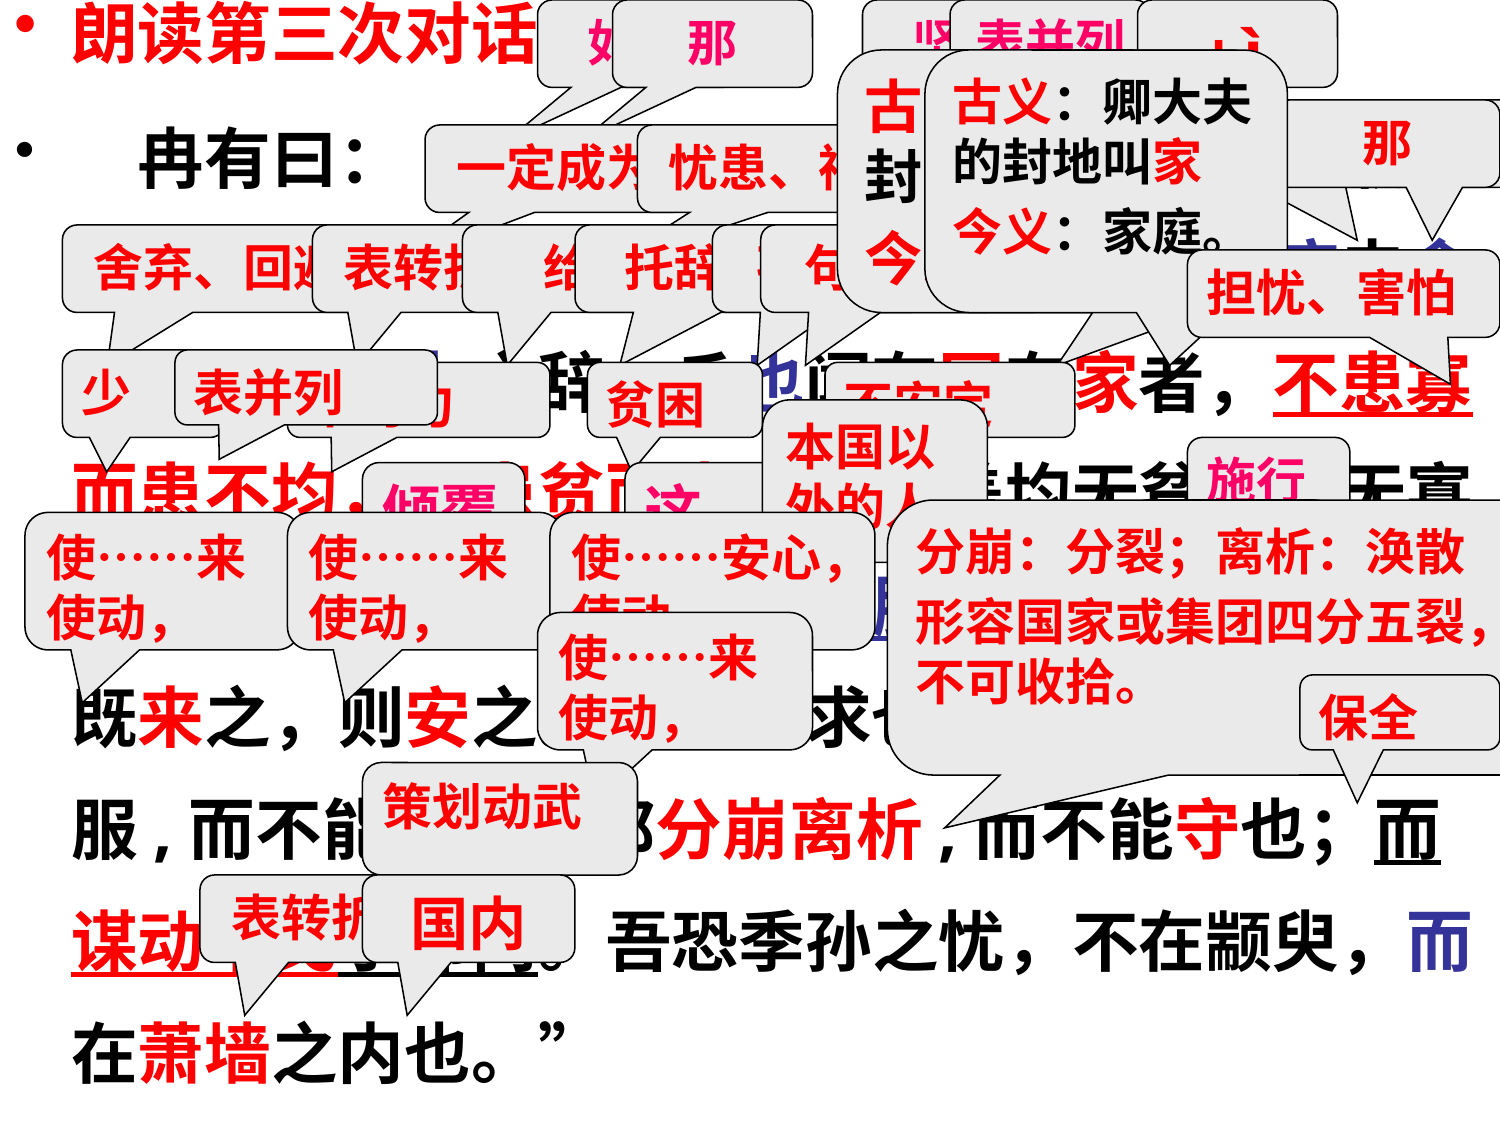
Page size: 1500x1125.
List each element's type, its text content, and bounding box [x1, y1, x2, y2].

text_box 古义：卿大夫的封地叫家 今义：家庭。 [924, 49, 1288, 366]
text_box 表并列 [950, 0, 1143, 50]
text_box 如今 [526, 0, 623, 124]
text_box 少 [62, 349, 218, 472]
text_box 坚固 [862, 0, 959, 53]
text_box 一定成为 [425, 124, 651, 224]
text_box 表并列 [174, 349, 438, 460]
text_box 给 [462, 224, 589, 362]
text_box 倾覆 [362, 462, 525, 512]
list 朗读第三次对话： 冉有曰：“今夫颛臾，固而近于费，今不取，后世必为子孙忧。”孔子曰：“求！君子疾夫舍曰欲之而必为之辞。丘也闻有国有家者，不患寡而患不均，不患贫而患不安。盖均无贫，和无寡，安无倾。夫如是，故远人不服，则修文德以来之。既来之，则安之。今由与求也,相夫子，远人不服,而不能来也；邦分崩离析,而不能守也；而谋动干戈于邦内。吾恐季孙之忧，不在颛臾，而在萧墙之内也。” [0, 0, 1500, 1125]
text_box 使……安心，使动， [549, 512, 875, 650]
text_box 那 [601, 0, 813, 124]
text_box 这 [624, 462, 762, 512]
text_box 句中停顿 [760, 224, 880, 366]
text_box 古义：诸侯的封地叫国 今义：国家。 [1059, 313, 1148, 362]
text_box 那 [1288, 99, 1500, 241]
text_box 舍弃、回避 [62, 224, 326, 349]
text_box 表转折 [199, 874, 376, 1016]
text_box 托辞、借口 [575, 224, 726, 362]
text_box 本国以外的人 [762, 399, 988, 563]
text_box 担忧、害怕 [1187, 249, 1500, 385]
text_box 痛恨、讨厌 [1288, 188, 1358, 241]
text_box 孔子自称 [712, 224, 808, 365]
text_box 痛恨、讨厌 [1489, 178, 1500, 188]
text_box 分崩：分裂；离析：涣散 形容国家或集团四分五裂，不可收拾。 [887, 500, 1500, 828]
text_box 使……来使动， [537, 612, 813, 768]
text_box 施行 [1187, 437, 1350, 500]
text_box 忧患、祸害 [637, 124, 837, 224]
text_box 古义：诸侯的封地叫国 今义：国家。 [837, 49, 968, 313]
text_box 痛恨、讨厌 [1486, 99, 1500, 109]
text_box 使……来使动， [24, 512, 294, 703]
text_box 不均匀 [287, 362, 550, 472]
text_box 表转折 [312, 224, 476, 349]
text_box 不安定 [825, 362, 1075, 438]
text_box bì [1137, 0, 1338, 88]
text_box 贫困 [587, 362, 763, 467]
text_box 使……来使动， [287, 512, 556, 703]
text_box 国内 [362, 874, 575, 1016]
text_box 保全 [1299, 674, 1500, 803]
text_box 策划动武 [362, 762, 638, 876]
